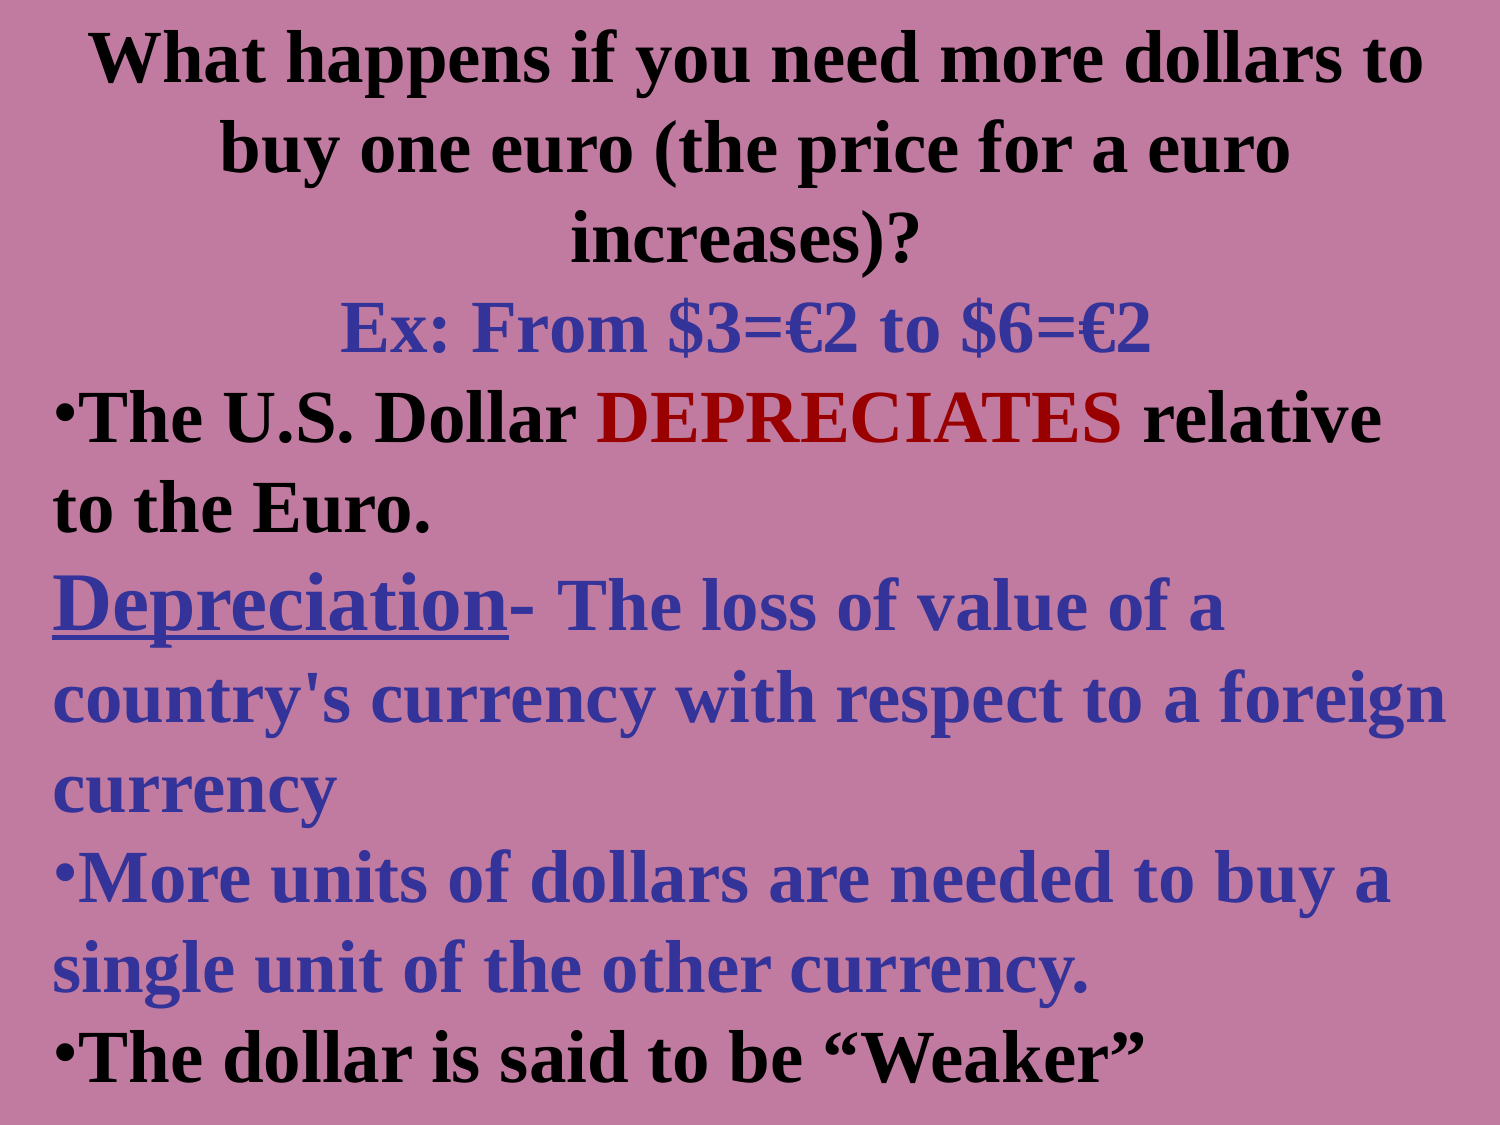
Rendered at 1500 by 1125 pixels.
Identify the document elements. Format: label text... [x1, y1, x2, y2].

text_box What happens if you need more dollars to buy one euro (the price for a euro increases)? Ex: From $3=€2 to $6=€2 The U.S. Dollar DEPRECIATES relative to the Euro. Depreciation- The loss of value of a country's currency with respect to a foreign currency More units of dollars are needed to buy a single unit of the other currency. The dollar is said to be “Weaker” [37, 0, 1475, 1116]
